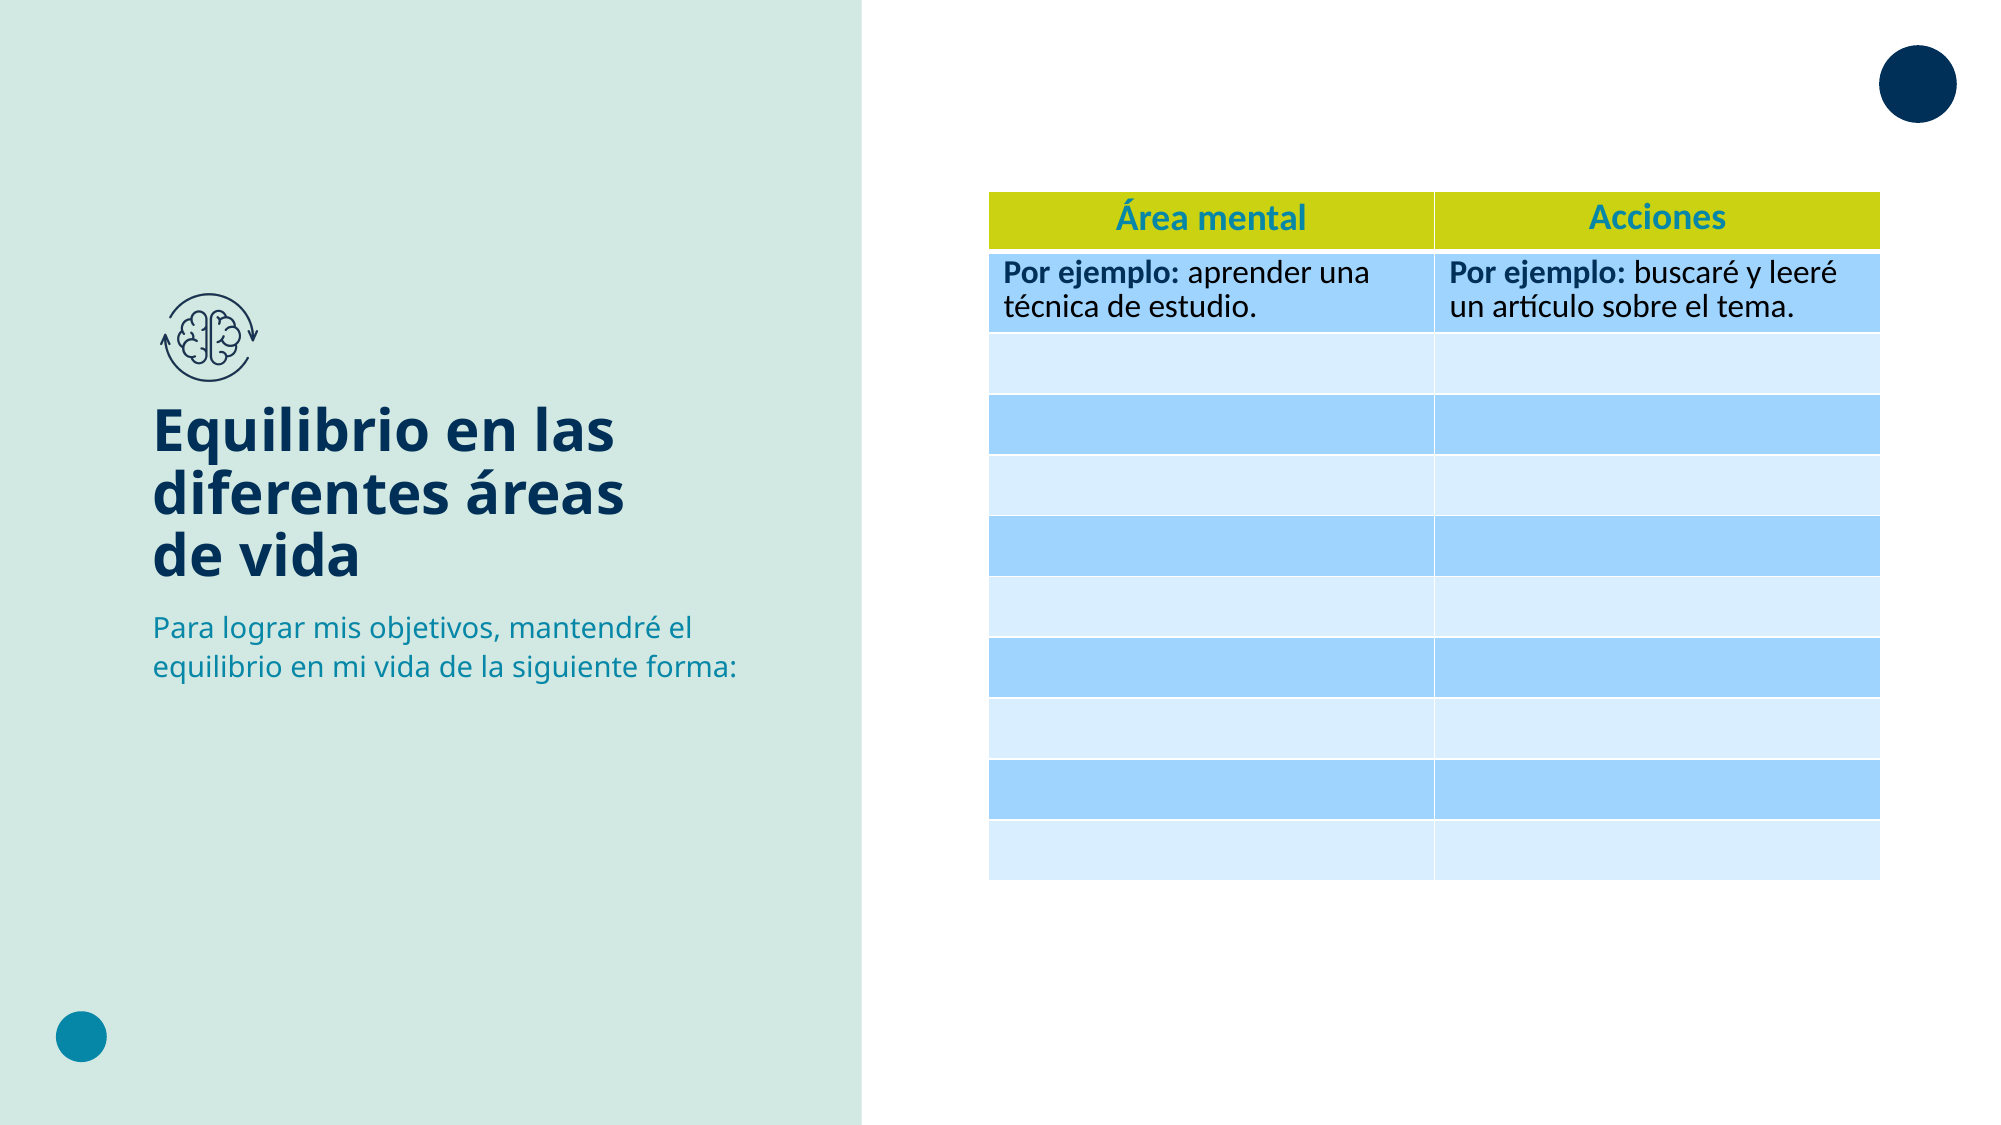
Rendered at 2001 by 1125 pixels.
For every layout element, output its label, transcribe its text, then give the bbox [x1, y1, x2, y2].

table_cell Por ejemplo: aprender una técnica de estudio. [989, 254, 1434, 332]
table_cell [989, 760, 1434, 819]
table_cell [989, 699, 1434, 758]
table_cell [989, 395, 1434, 454]
table_cell Por ejemplo: buscaré y leeré un artículo sobre el tema. [1435, 254, 1880, 332]
table_cell [989, 456, 1434, 515]
table_cell [1435, 334, 1880, 393]
table_cell [1435, 516, 1880, 576]
picture [160, 293, 258, 382]
title Equilibrio en las diferentes áreas de vida [137, 388, 783, 598]
table_cell [989, 516, 1434, 576]
table_cell [1435, 699, 1880, 758]
table_cell [989, 577, 1434, 636]
table_header Acciones [1435, 192, 1880, 249]
table_cell [1435, 456, 1880, 515]
table_cell [989, 821, 1434, 880]
table_cell [1435, 395, 1880, 454]
table_cell [989, 638, 1434, 697]
table_cell [989, 334, 1434, 393]
table_cell [1435, 821, 1880, 880]
table_cell [1435, 638, 1880, 697]
table_header Área mental [989, 192, 1434, 249]
table_cell [1435, 577, 1880, 636]
table_cell [1435, 760, 1880, 819]
list Para lograr mis objetivos, mantendré el equilibrio en mi vida de la siguiente forma: [137, 597, 756, 693]
